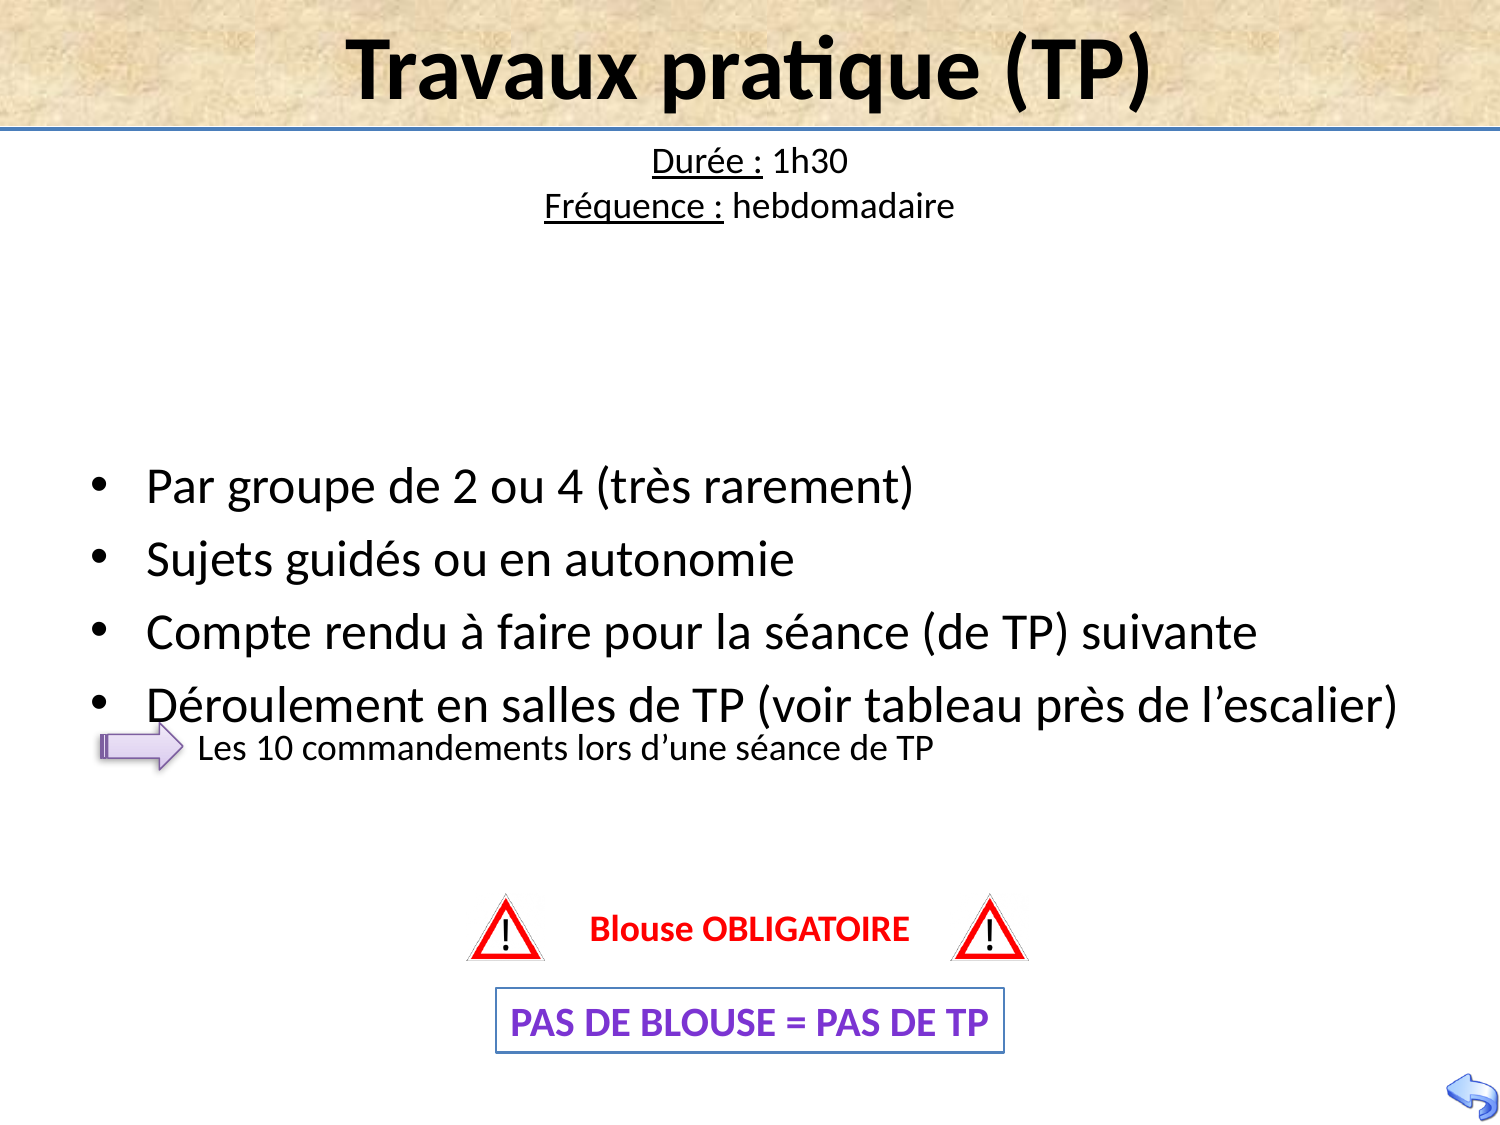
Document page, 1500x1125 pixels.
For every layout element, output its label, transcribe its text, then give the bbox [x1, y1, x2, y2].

text_box Pas de blouse = pas de TP [494, 986, 1006, 1055]
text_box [100, 715, 959, 777]
text_box Durée : 1h30 Fréquence : hebdomadaire [0, 134, 1500, 234]
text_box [466, 892, 1030, 962]
list Par groupe de 2 ou 4 (très rarement) Sujets guidés ou en autonomie Compte rendu à faire pour la séance (de TP) suivante Déroulement en salles de TP (voir tableau près de l’escalier) [75, 444, 1425, 745]
picture [1445, 1070, 1500, 1125]
text_box Travaux pratique (TP) [0, 0, 1500, 126]
